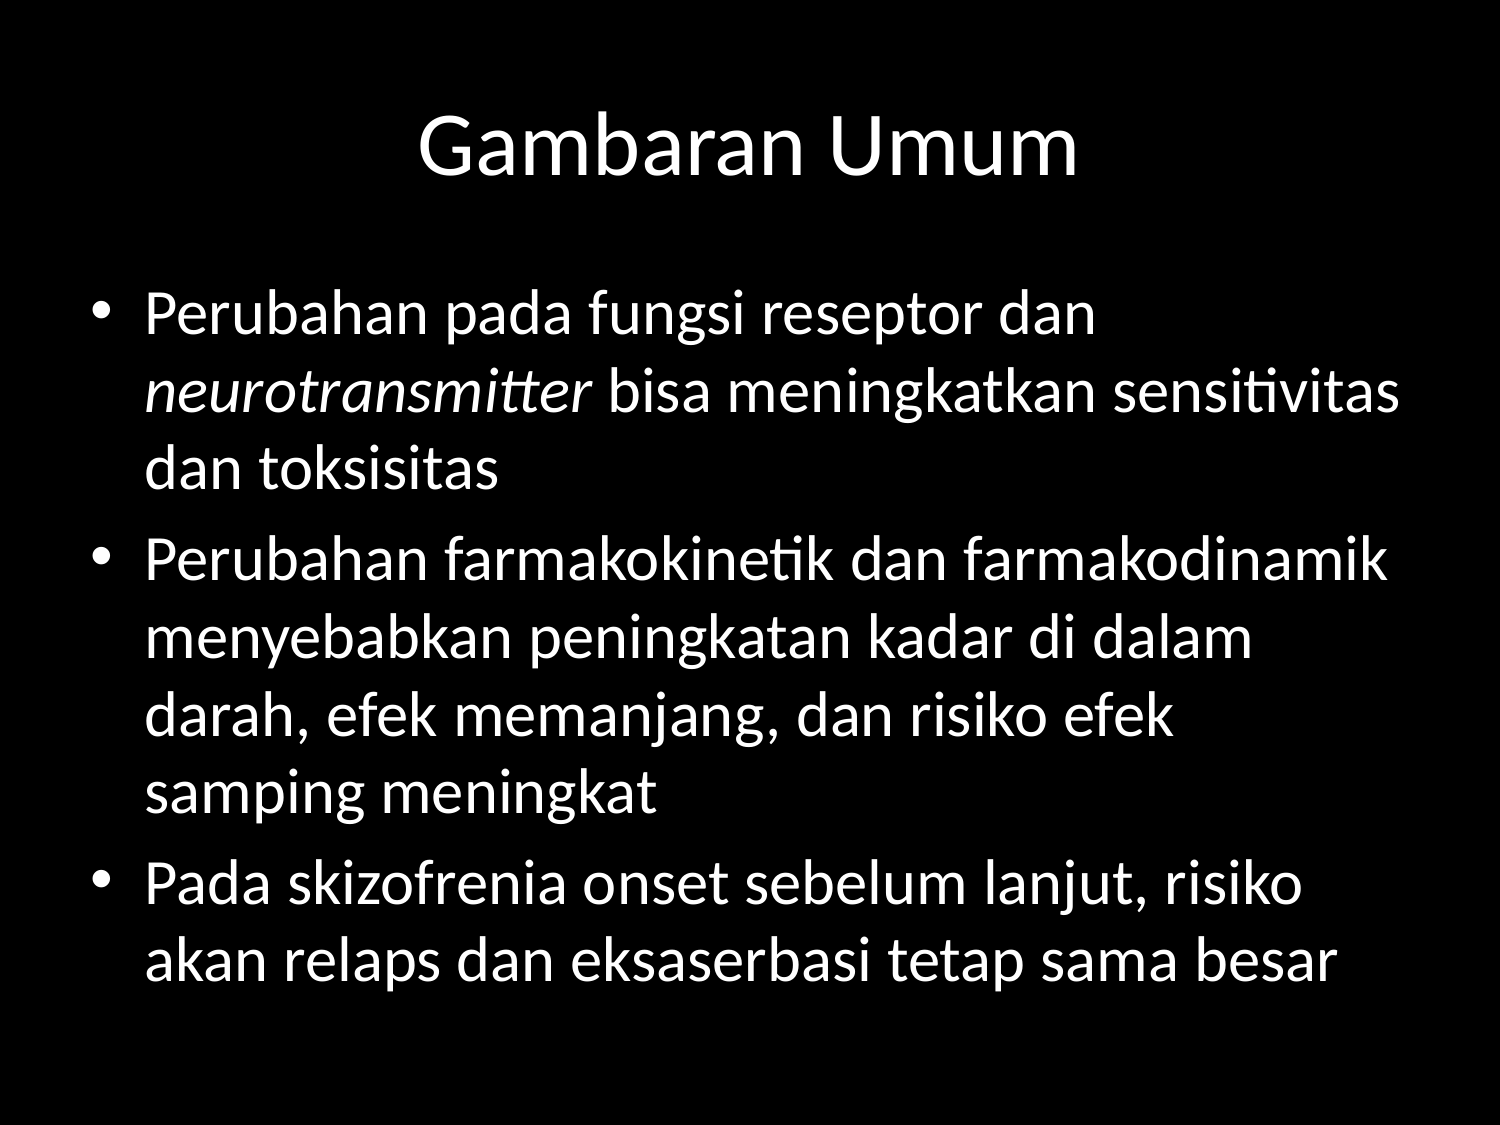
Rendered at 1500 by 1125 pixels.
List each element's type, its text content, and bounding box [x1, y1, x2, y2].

title Gambaran Umum [75, 45, 1425, 233]
list Perubahan pada fungsi reseptor dan neurotransmitter bisa meningkatkan sensitivitas dan toksisitas Perubahan farmakokinetik dan farmakodinamik menyebabkan peningkatan kadar di dalam darah, efek memanjang, dan risiko efek samping meningkat Pada skizofrenia onset sebelum lanjut, risiko akan relaps dan eksaserbasi tetap sama besar [75, 262, 1425, 1005]
